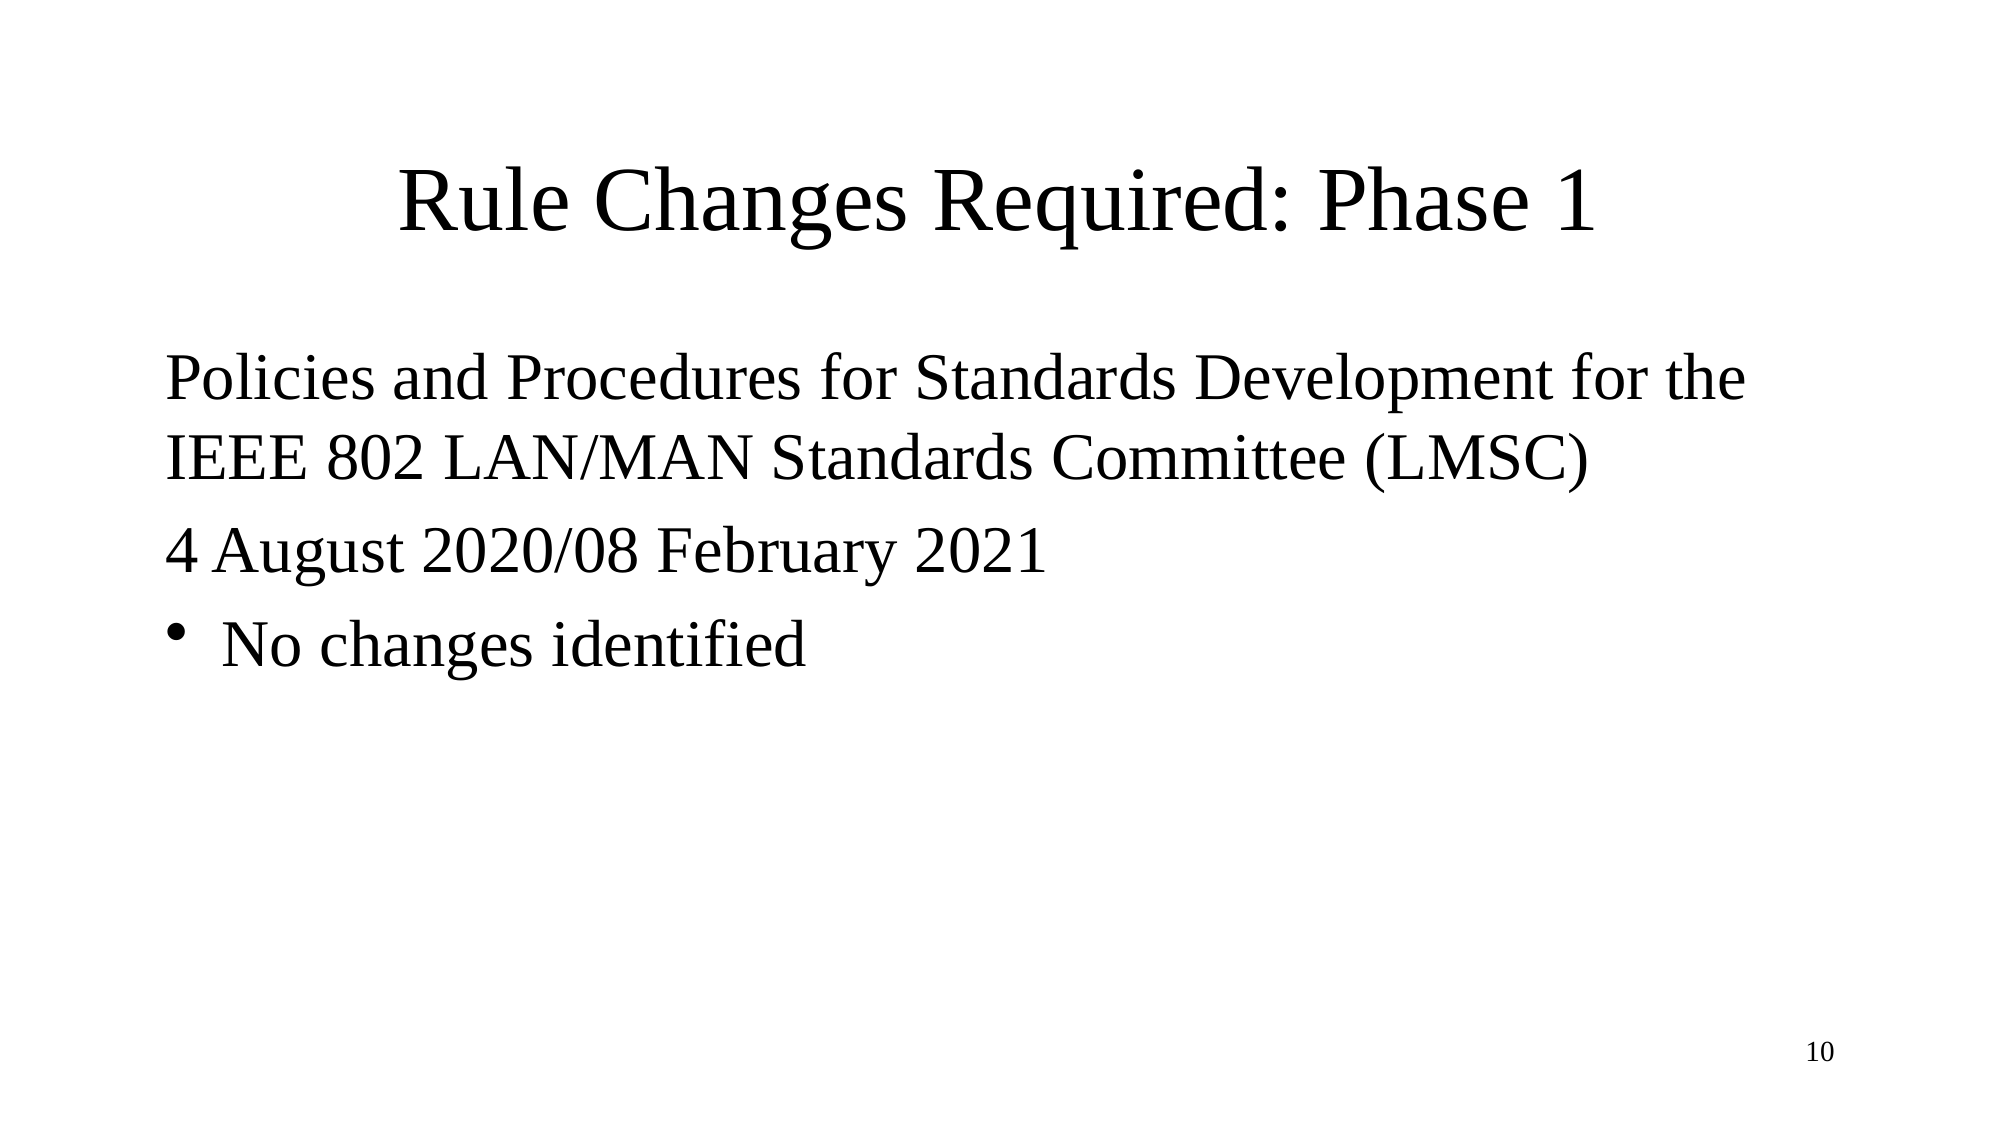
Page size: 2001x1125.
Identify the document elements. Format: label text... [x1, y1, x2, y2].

list Policies and Procedures for Standards Development for the IEEE 802 LAN/MAN Standards Committee (LMSC) 4 August 2020/08 February 2021 No changes identified [149, 324, 1851, 1001]
slide_number 10 [1433, 1024, 1851, 1101]
title Rule Changes Required: Phase 1 [149, 99, 1851, 288]
